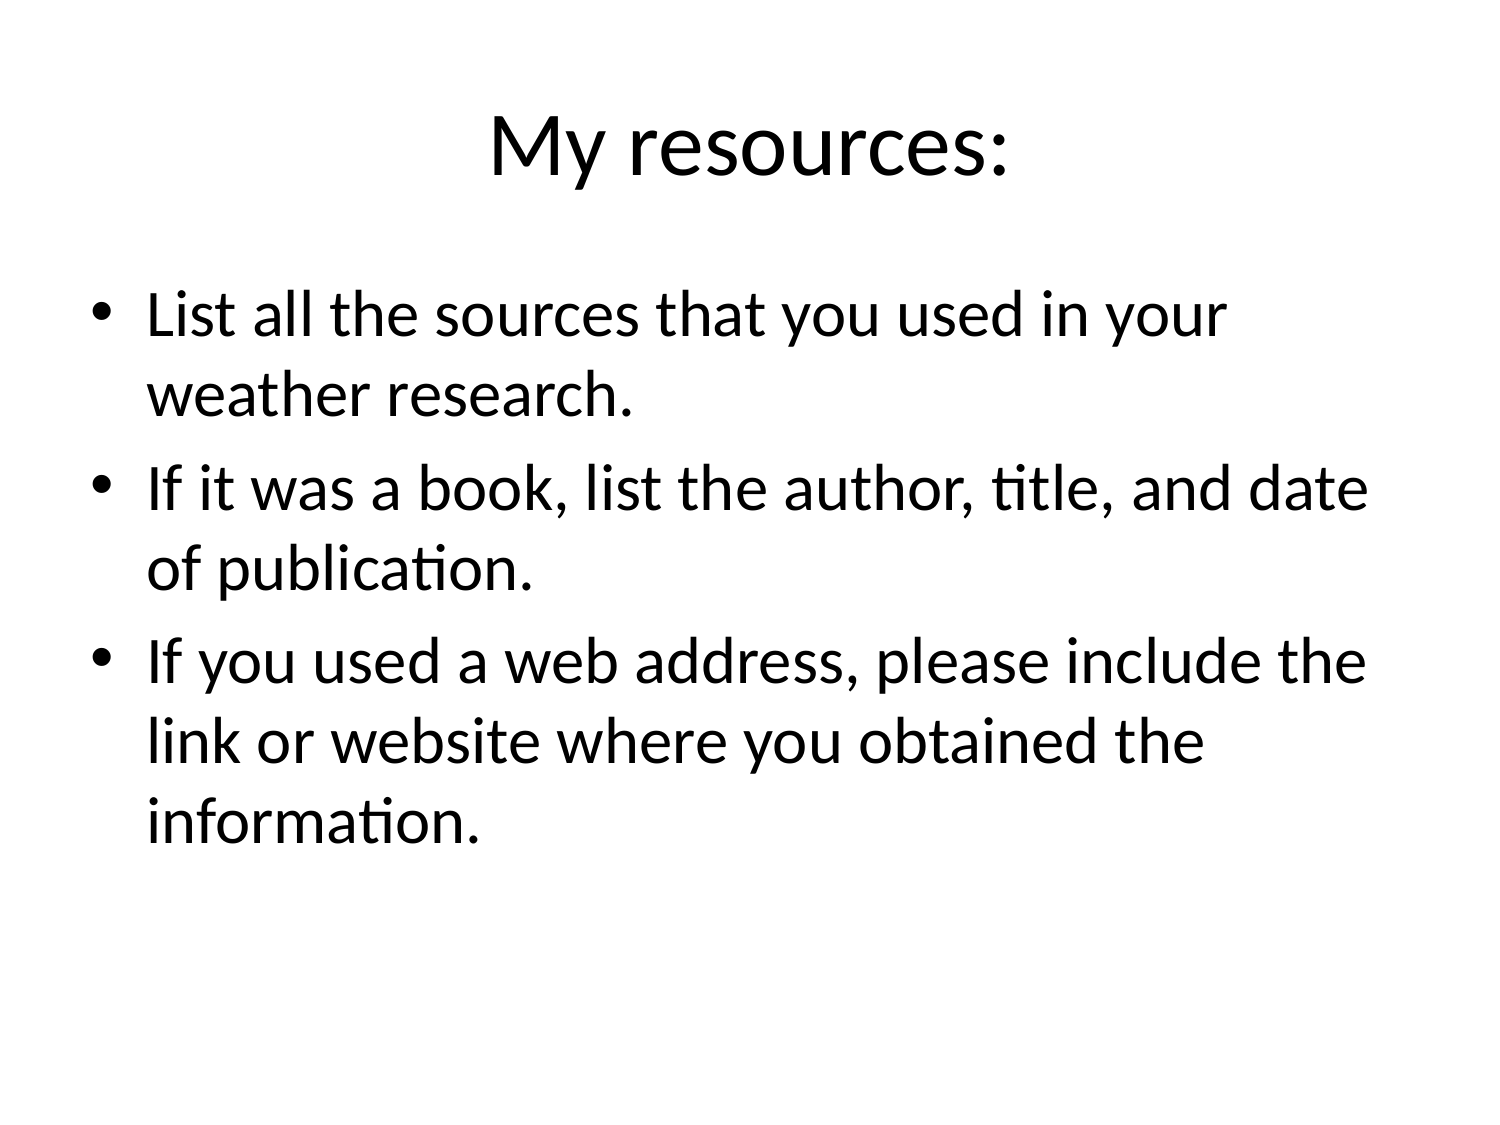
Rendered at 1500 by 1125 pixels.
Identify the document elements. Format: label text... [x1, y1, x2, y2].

title My resources: [75, 45, 1425, 233]
list List all the sources that you used in your weather research. If it was a book, list the author, title, and date of publication. If you used a web address, please include the link or website where you obtained the information. [75, 262, 1425, 1005]
